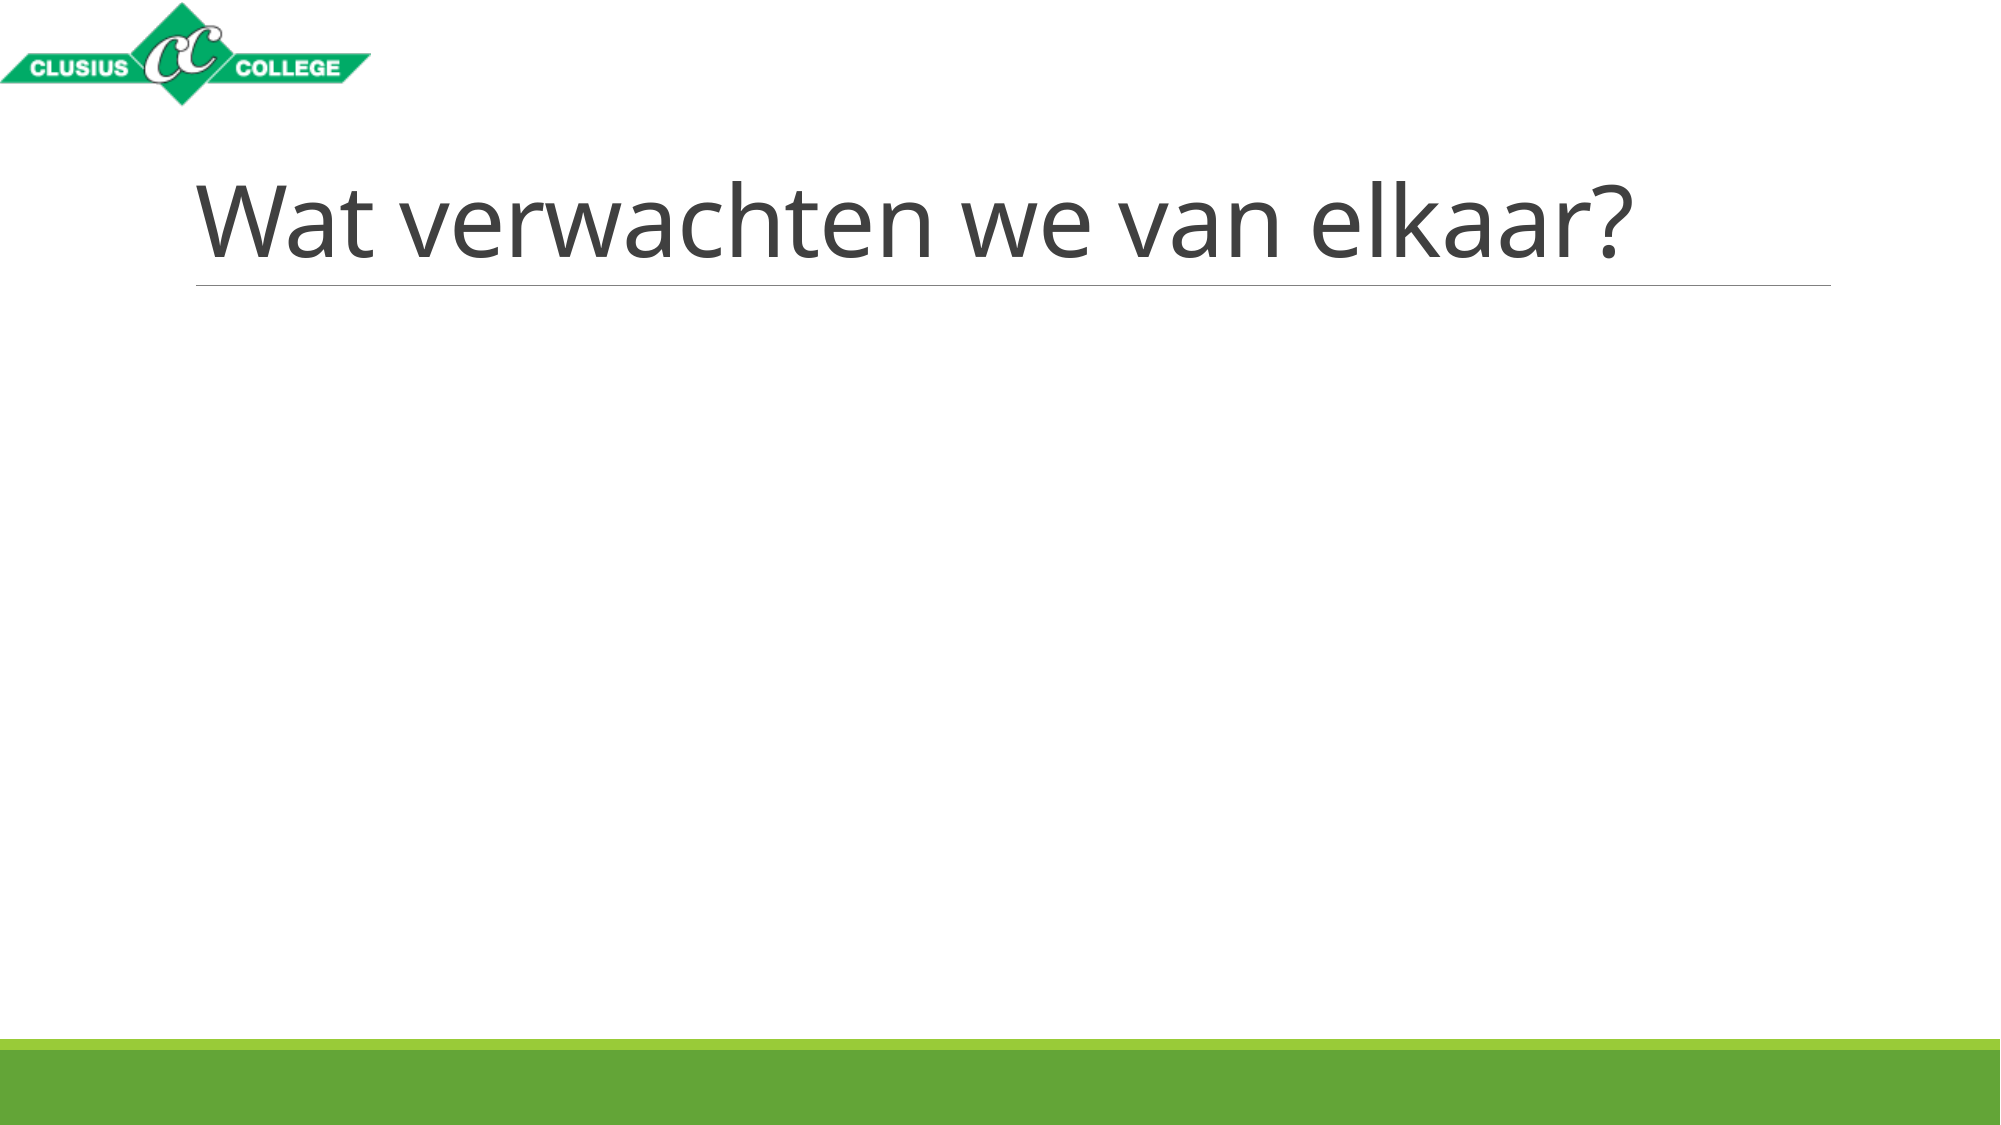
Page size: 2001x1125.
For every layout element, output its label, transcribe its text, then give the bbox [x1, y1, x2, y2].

picture [0, 1, 371, 108]
title Wat verwachten we van elkaar? [180, 47, 1830, 285]
